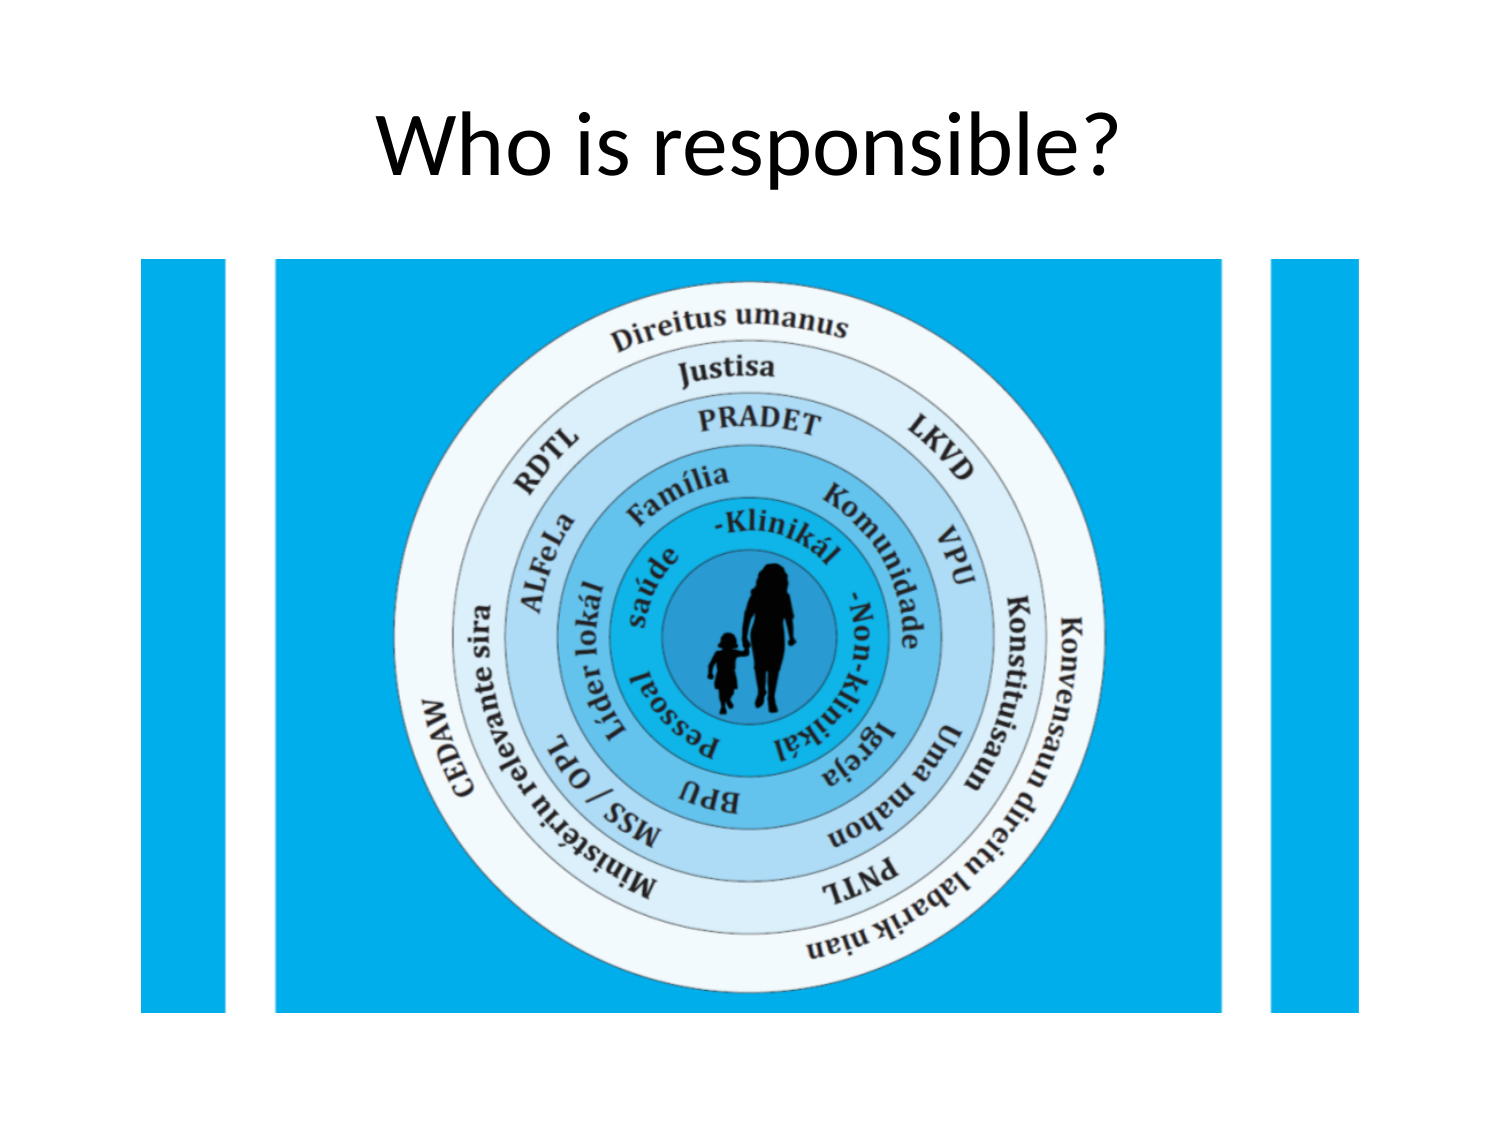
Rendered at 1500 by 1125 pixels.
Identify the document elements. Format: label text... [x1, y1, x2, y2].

title Who is responsible? [75, 45, 1425, 233]
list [140, 259, 1359, 1013]
